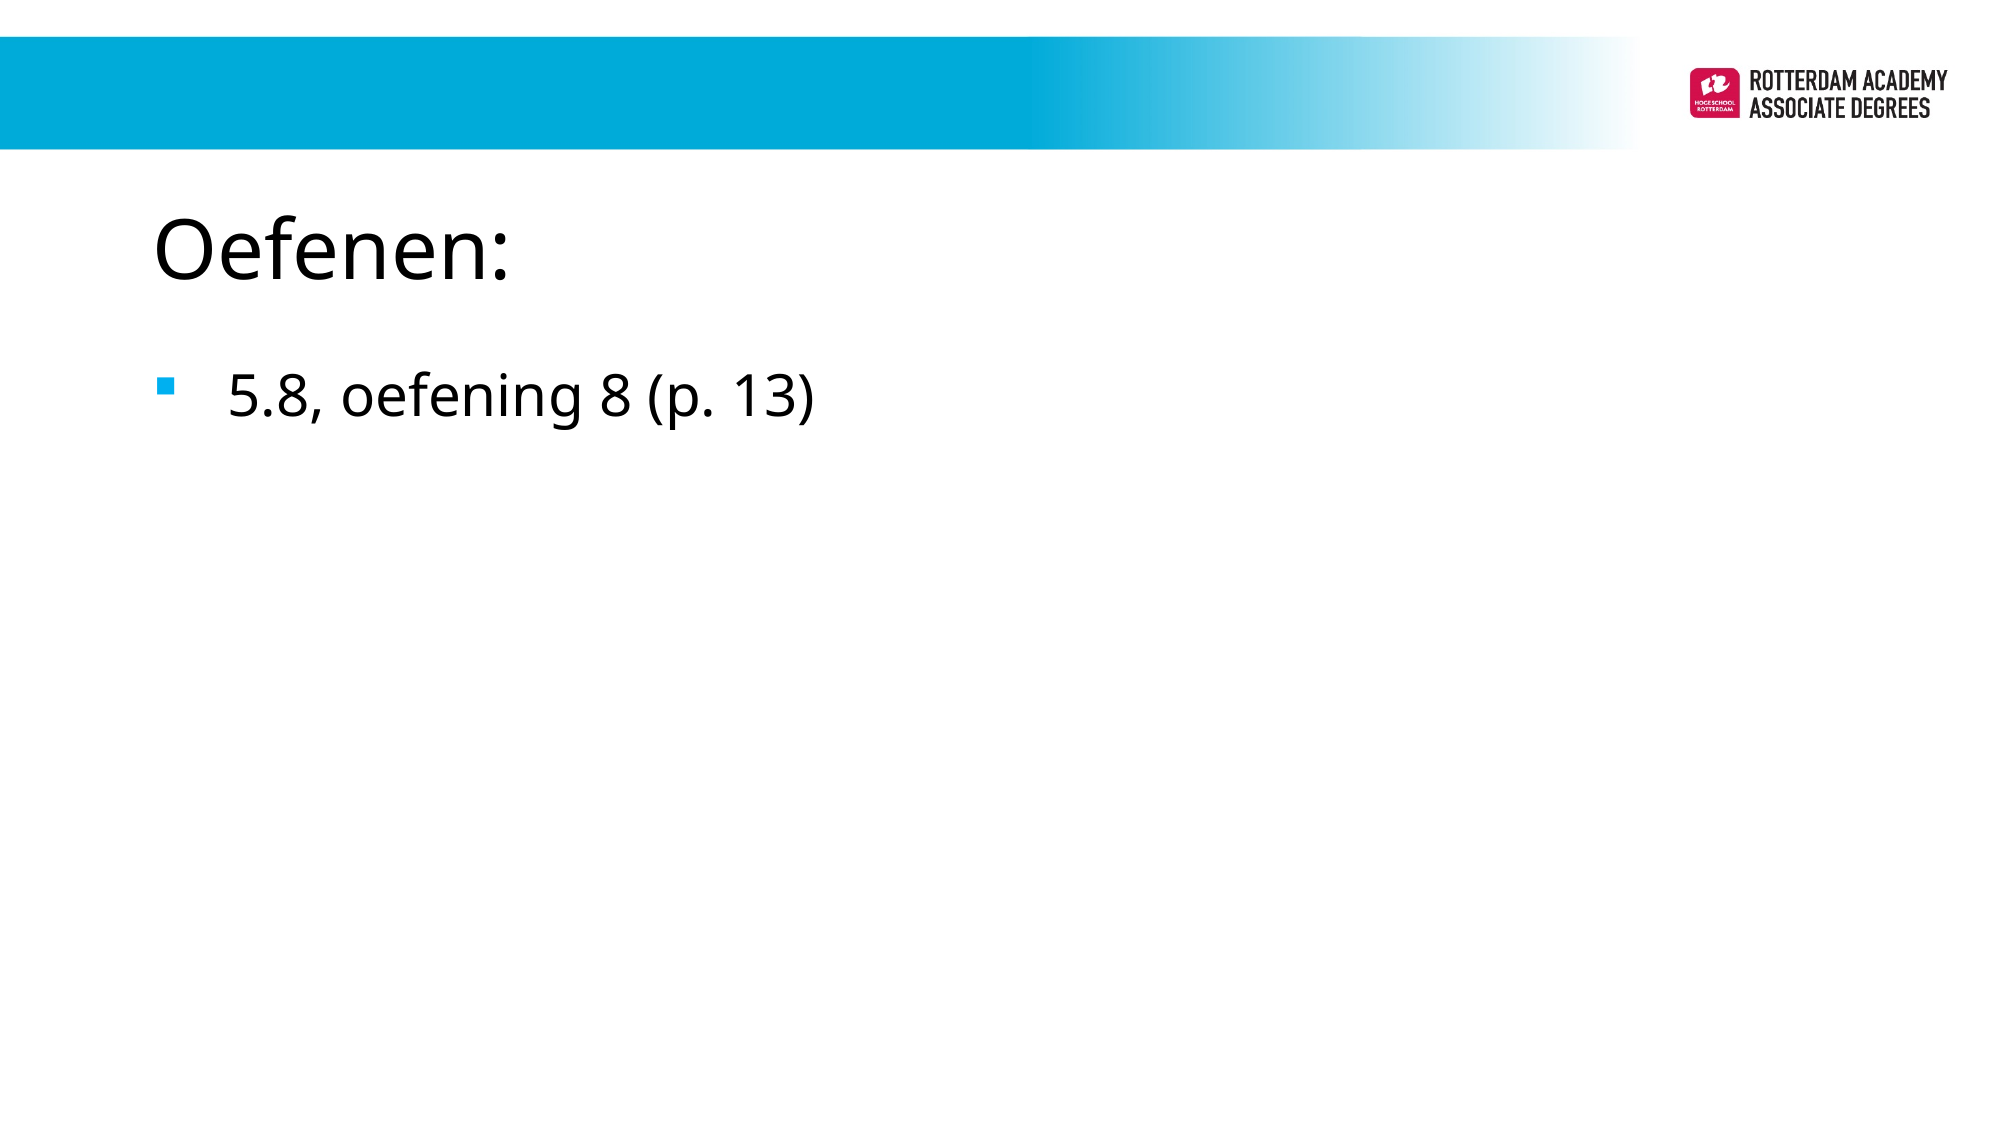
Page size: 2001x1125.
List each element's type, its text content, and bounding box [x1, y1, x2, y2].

title Oefenen: [137, 175, 1863, 329]
picture [0, 0, 2000, 184]
list 5.8, oefening 8 (p. 13) [137, 358, 1863, 1053]
